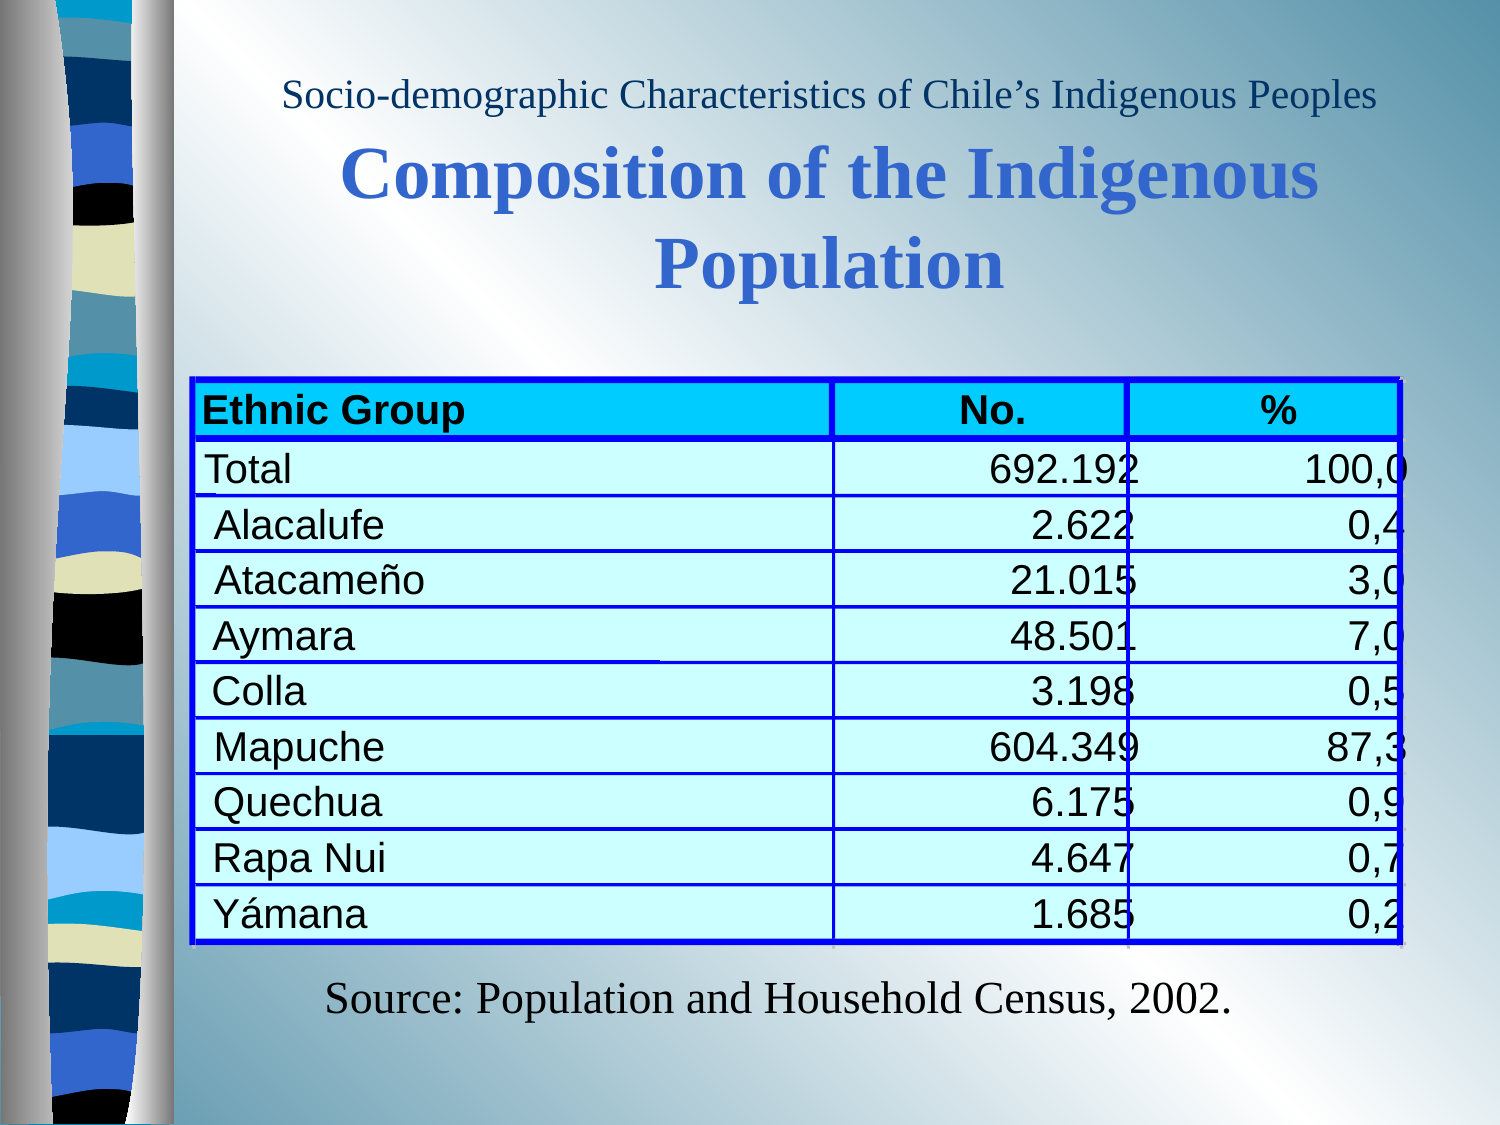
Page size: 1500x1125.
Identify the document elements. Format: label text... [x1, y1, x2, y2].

text_box Source: Population and Household Census, 2002. [309, 960, 1248, 1031]
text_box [189, 376, 1419, 949]
title Socio-demographic Characteristics of Chile’s Indigenous Peoples Composition of the Indigenous Population [192, 74, 1468, 263]
